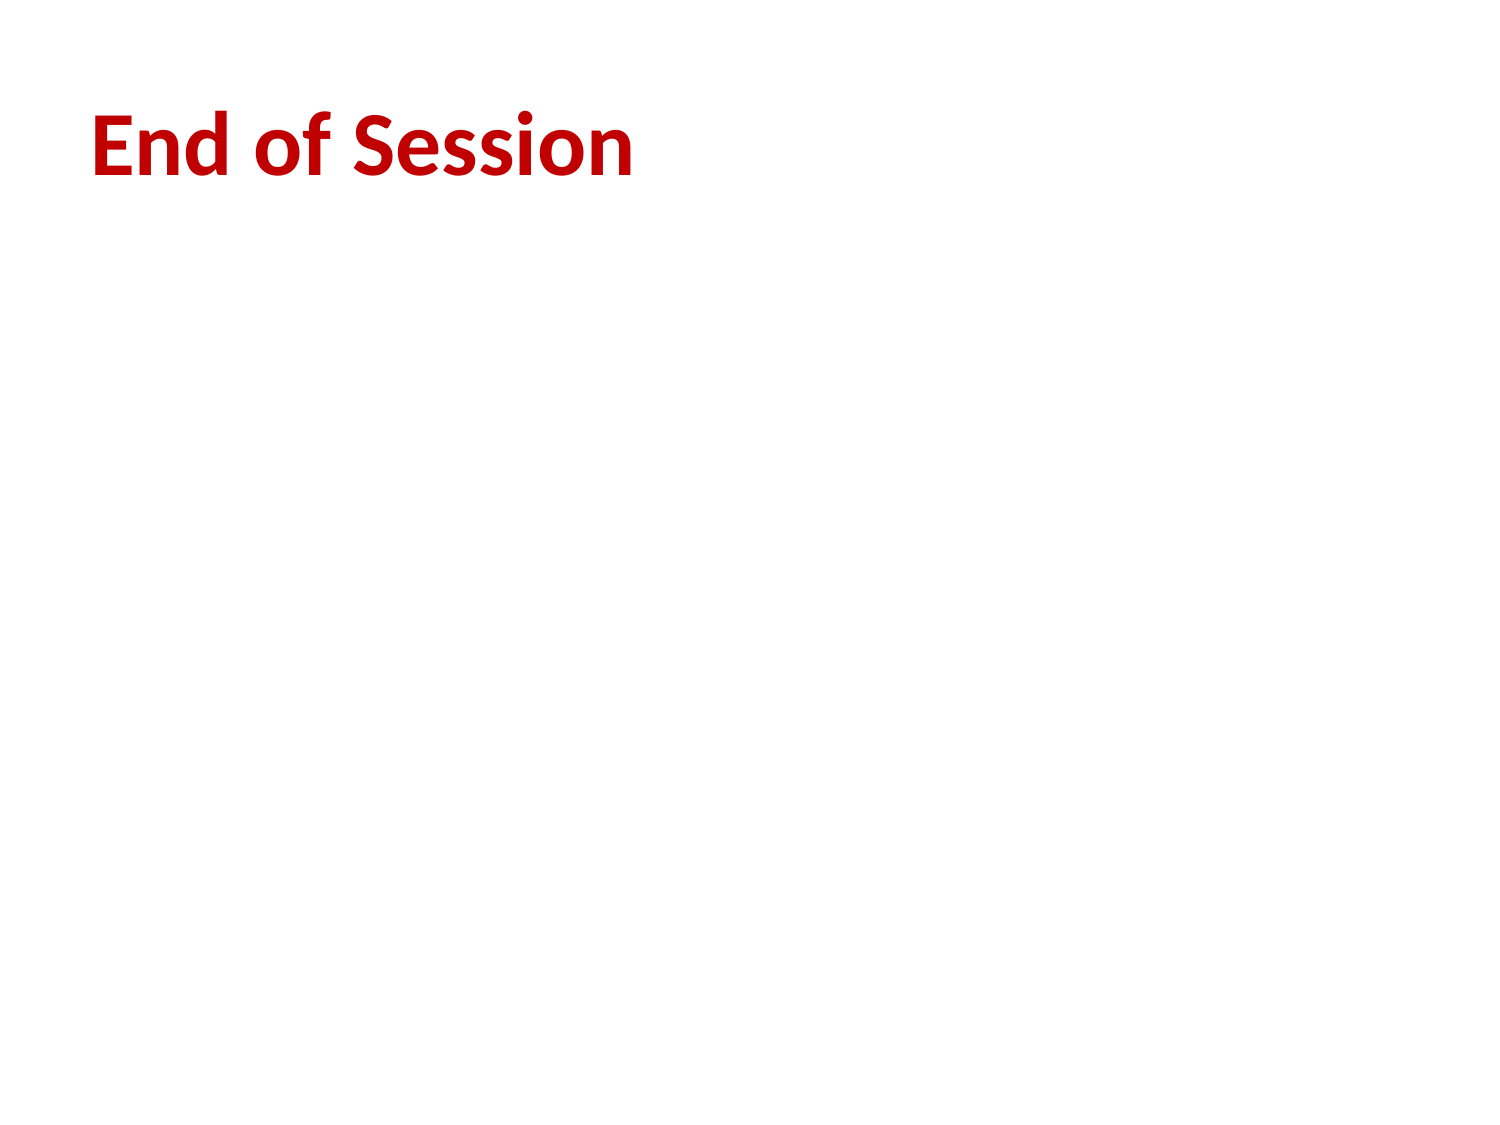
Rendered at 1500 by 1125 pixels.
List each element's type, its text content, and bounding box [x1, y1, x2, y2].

title End of Session [75, 45, 1425, 233]
